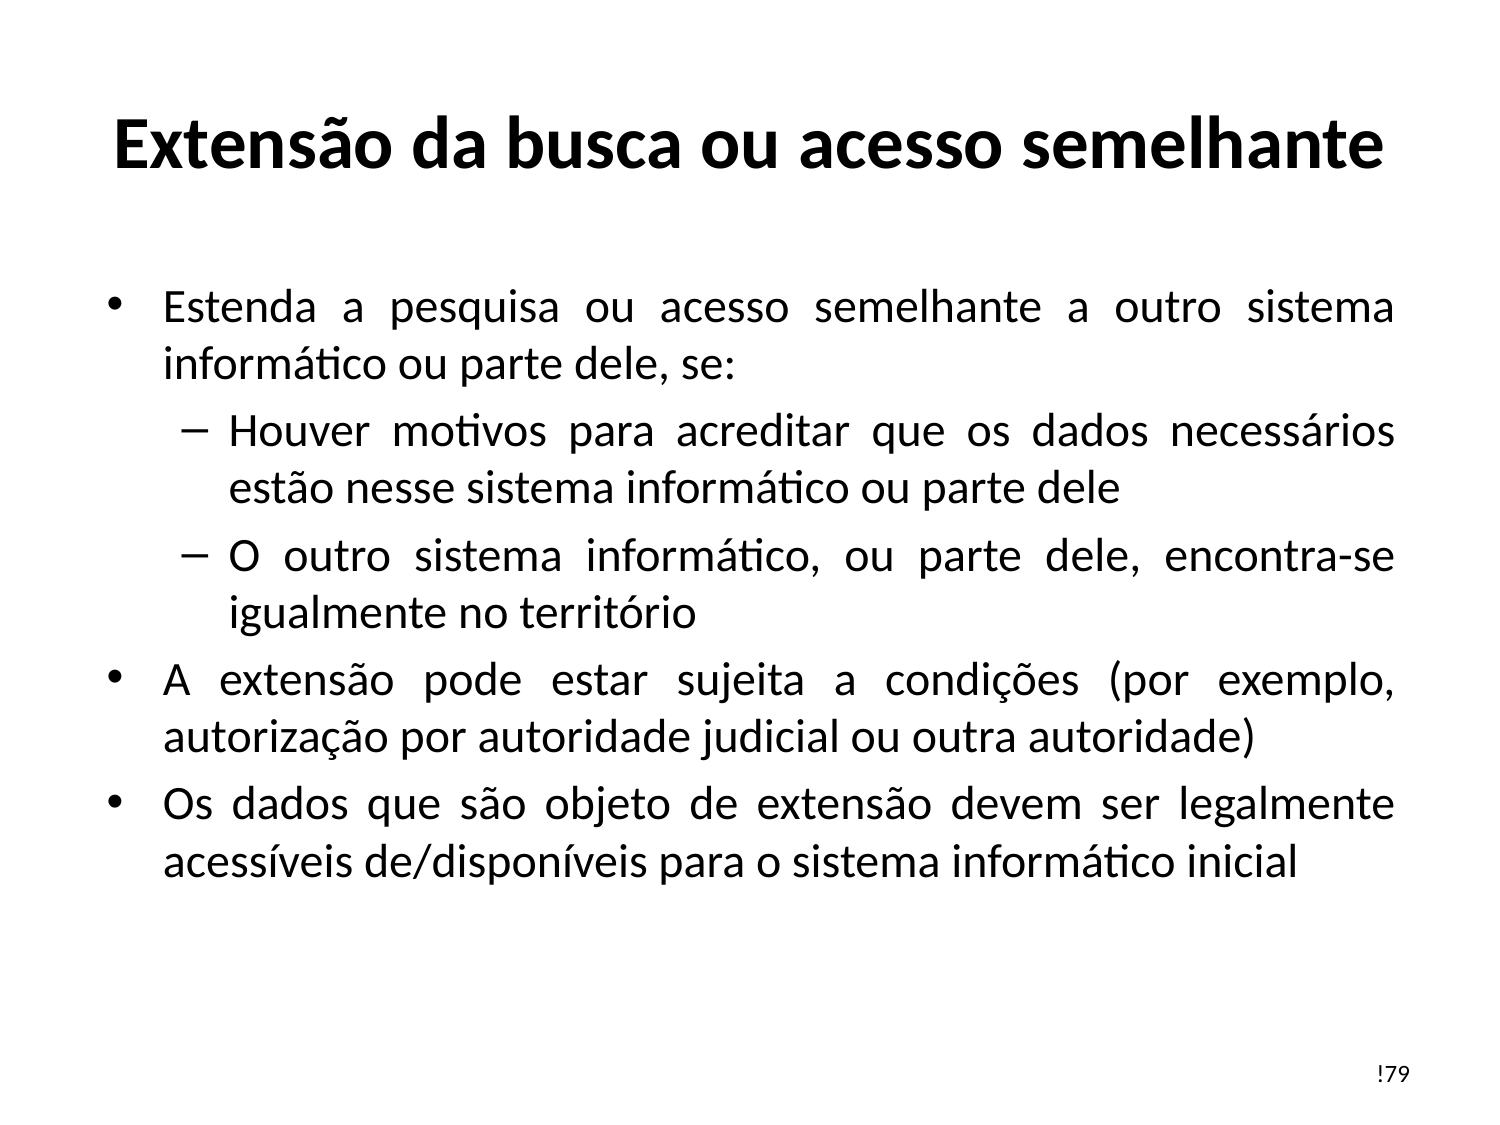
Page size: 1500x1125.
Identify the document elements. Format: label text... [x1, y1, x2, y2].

title Extensão da busca ou acesso semelhante [74, 44, 1426, 233]
list Estenda a pesquisa ou acesso semelhante a outro sistema informático ou parte dele, se: Houver motivos para acreditar que os dados necessários estão nesse sistema informático ou parte dele O outro sistema informático, ou parte dele, encontra-se igualmente no território A extensão pode estar sujeita a condições (por exemplo, autorização por autoridade judicial ou outra autoridade) Os dados que são objeto de extensão devem ser legalmente acessíveis de/disponíveis para o sistema informático inicial [91, 266, 1413, 1010]
slide_number !79 [1074, 1042, 1425, 1103]
